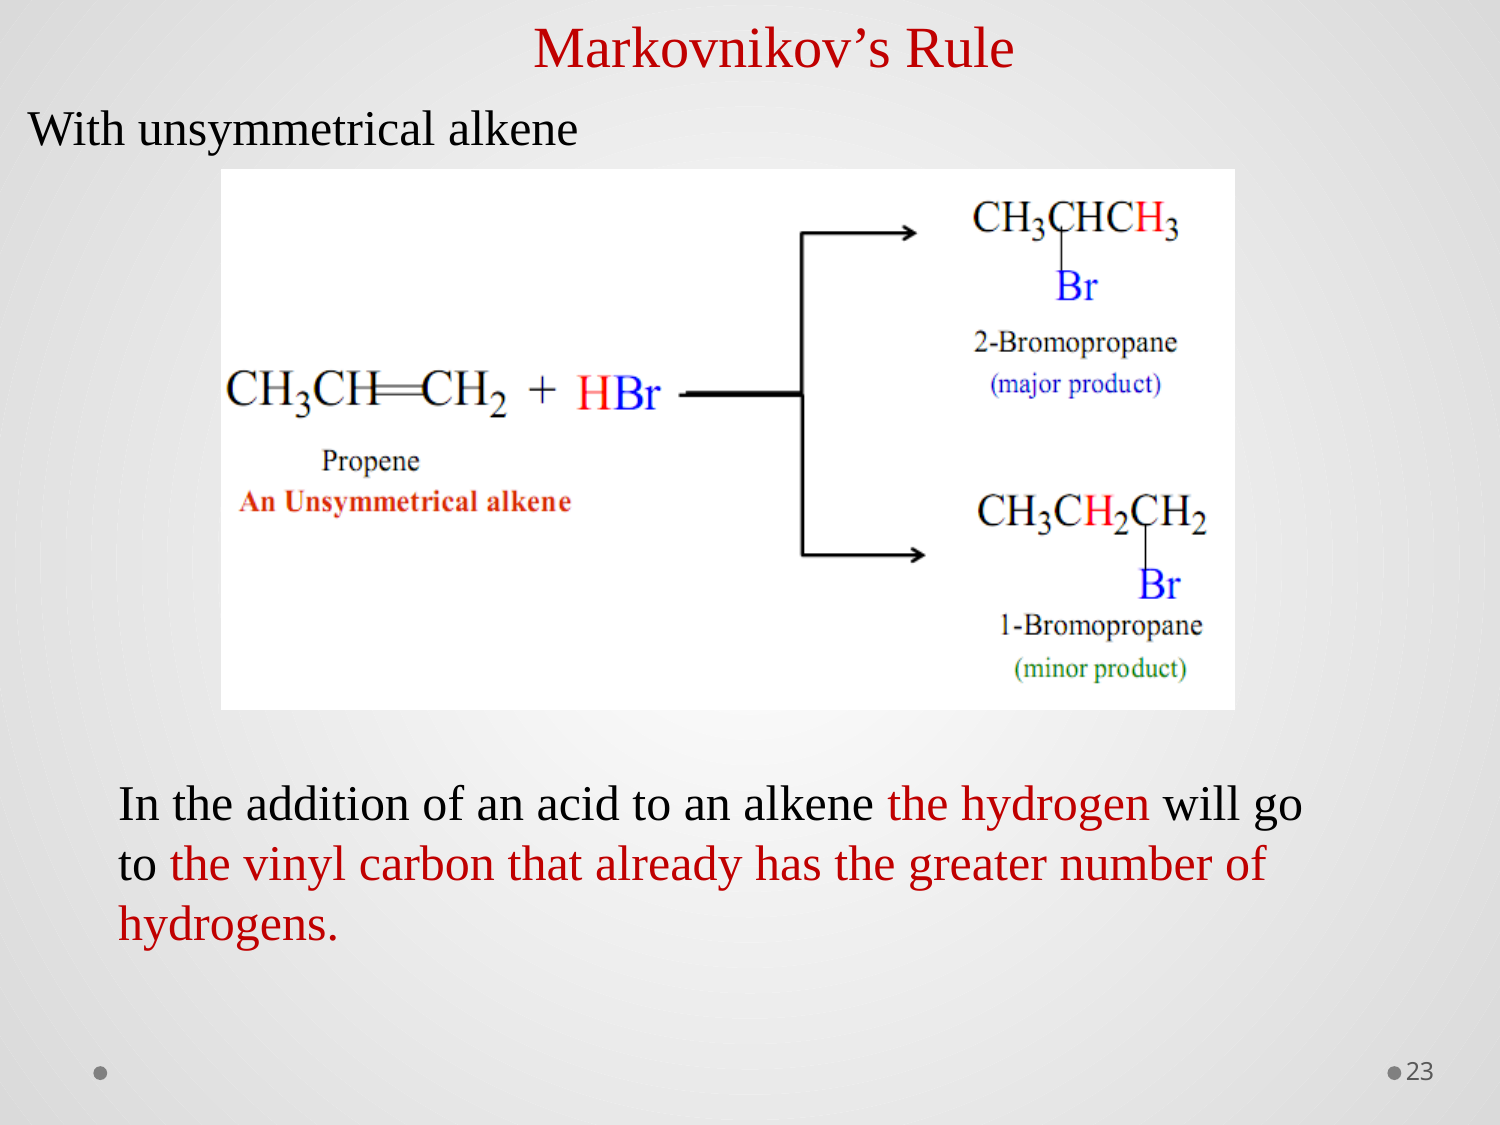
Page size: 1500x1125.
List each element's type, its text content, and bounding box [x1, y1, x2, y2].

text_box With unsymmetrical alkene [12, 88, 594, 163]
picture [221, 168, 1235, 711]
slide_number 23 [1401, 1042, 1494, 1103]
text_box Markovnikov’s Rule [504, 1, 1031, 87]
text_box In the addition of an acid to an alkene the hydrogen will go to the vinyl carbon that already has the greater number of hydrogens. [103, 763, 1353, 958]
